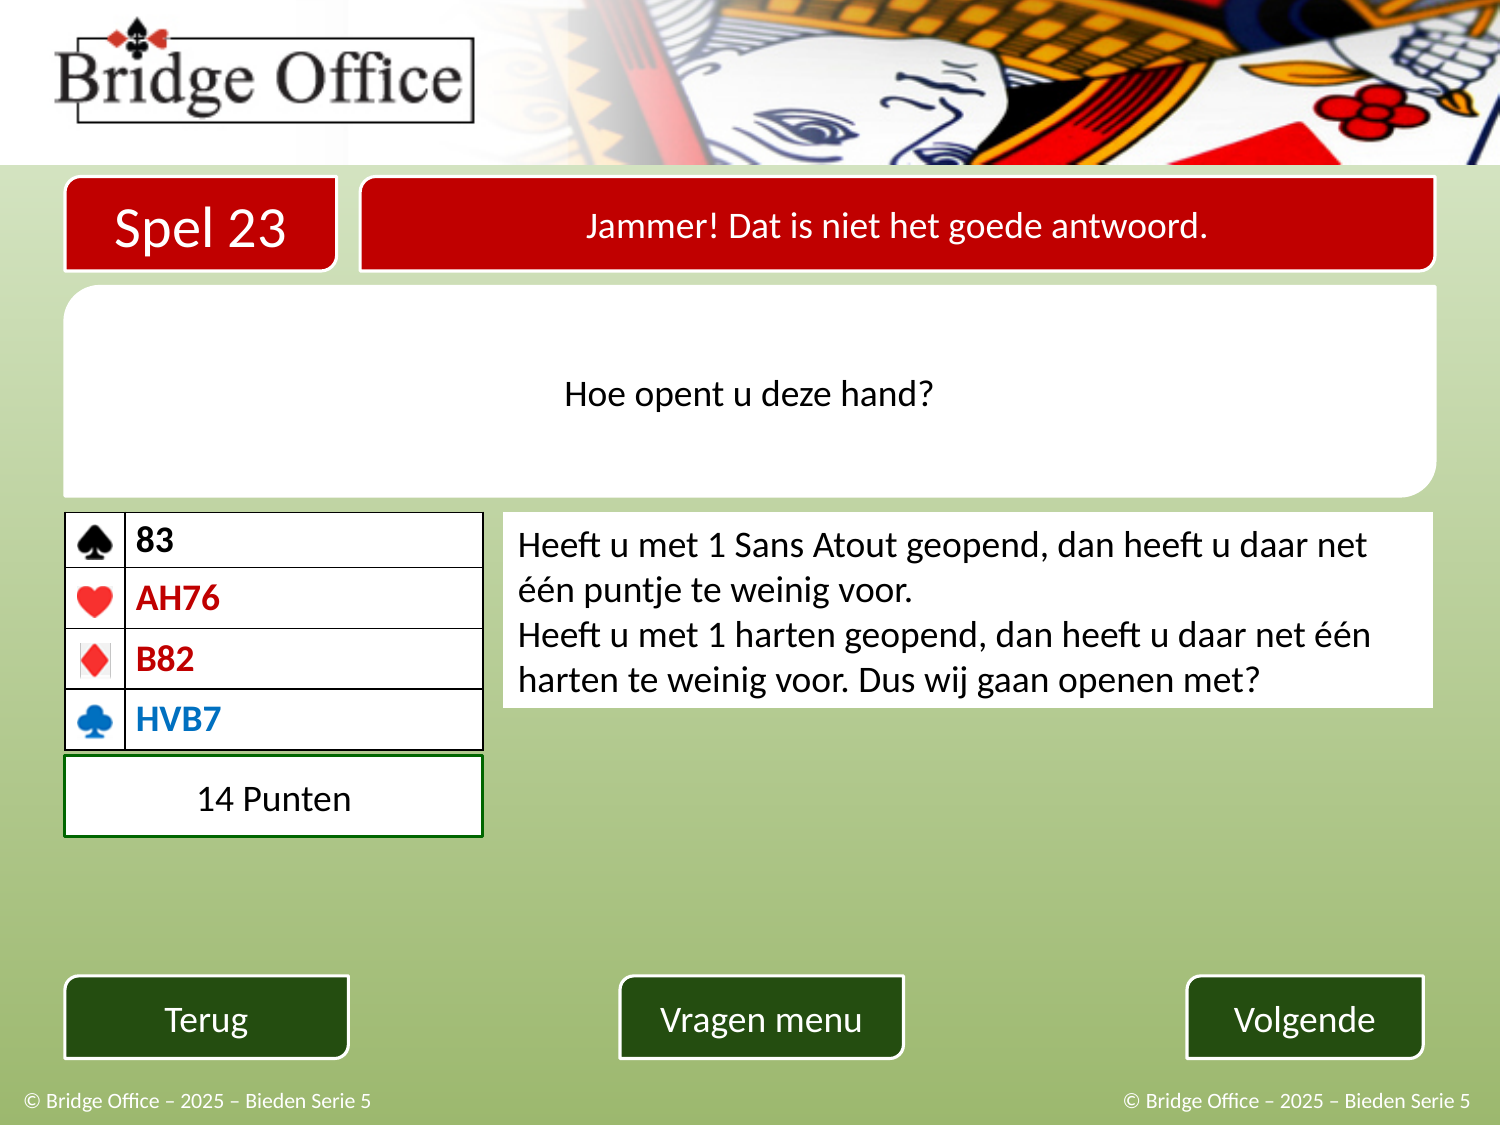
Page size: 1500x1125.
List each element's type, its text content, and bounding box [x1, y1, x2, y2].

text_box Hoe opent u deze hand? [63, 284, 1437, 498]
table_cell [66, 568, 124, 628]
picture [77, 703, 113, 740]
text_box Heeft u met 1 Sans Atout geopend, dan heeft u daar net één puntje te weinig voor. Heeft u met 1 harten geopend, dan heeft u daar net één harten te weinig voor. Dus wij gaan openen met? [503, 512, 1433, 708]
table_cell [66, 690, 124, 749]
table_cell HVB7 [126, 690, 482, 749]
table_header 83 [126, 513, 482, 567]
text_box Spel 23 [63, 178, 339, 273]
picture [77, 524, 113, 561]
text_box Volgende [1185, 974, 1425, 1061]
text_box 14 Punten [63, 754, 484, 838]
table_header [66, 513, 124, 567]
table_cell [66, 629, 124, 688]
text_box Jammer! Dat is niet het goede antwoord. [358, 178, 1437, 273]
table_cell B82 [126, 629, 482, 688]
text_box Terug [63, 974, 350, 1061]
text_box Vragen menu [618, 974, 906, 1061]
text_box © Bridge Office – 2025 – Bieden Serie 5 [8, 1079, 393, 1121]
table_cell AH76 [126, 568, 482, 628]
picture [77, 585, 113, 618]
picture [0, 0, 1500, 166]
text_box © Bridge Office – 2025 – Bieden Serie 5 [1107, 1079, 1500, 1121]
picture [77, 643, 113, 679]
